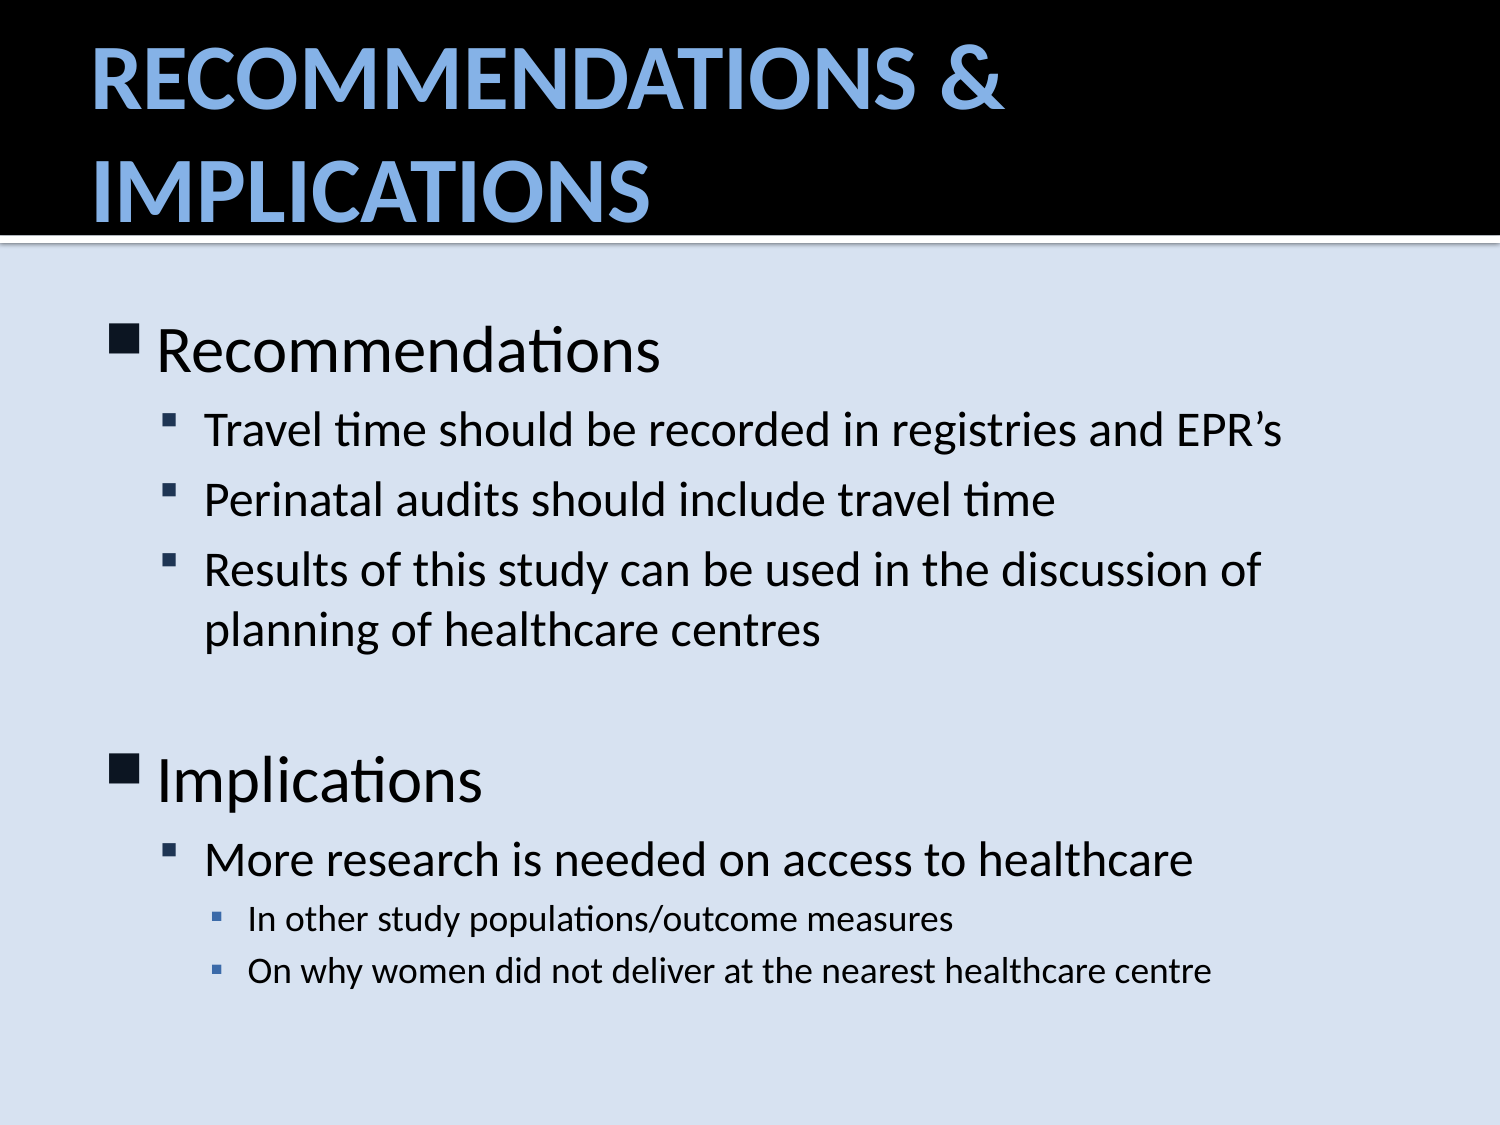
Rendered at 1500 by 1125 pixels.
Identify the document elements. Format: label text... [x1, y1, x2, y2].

list Recommendations Travel time should be recorded in registries and EPR’s Perinatal audits should include travel time Results of this study can be used in the discussion of planning of healthcare centres Implications More research is needed on access to healthcare In other study populations/outcome measures On why women did not deliver at the nearest healthcare centre [74, 290, 1426, 1051]
title Recommendations & Implications [75, 25, 1425, 231]
